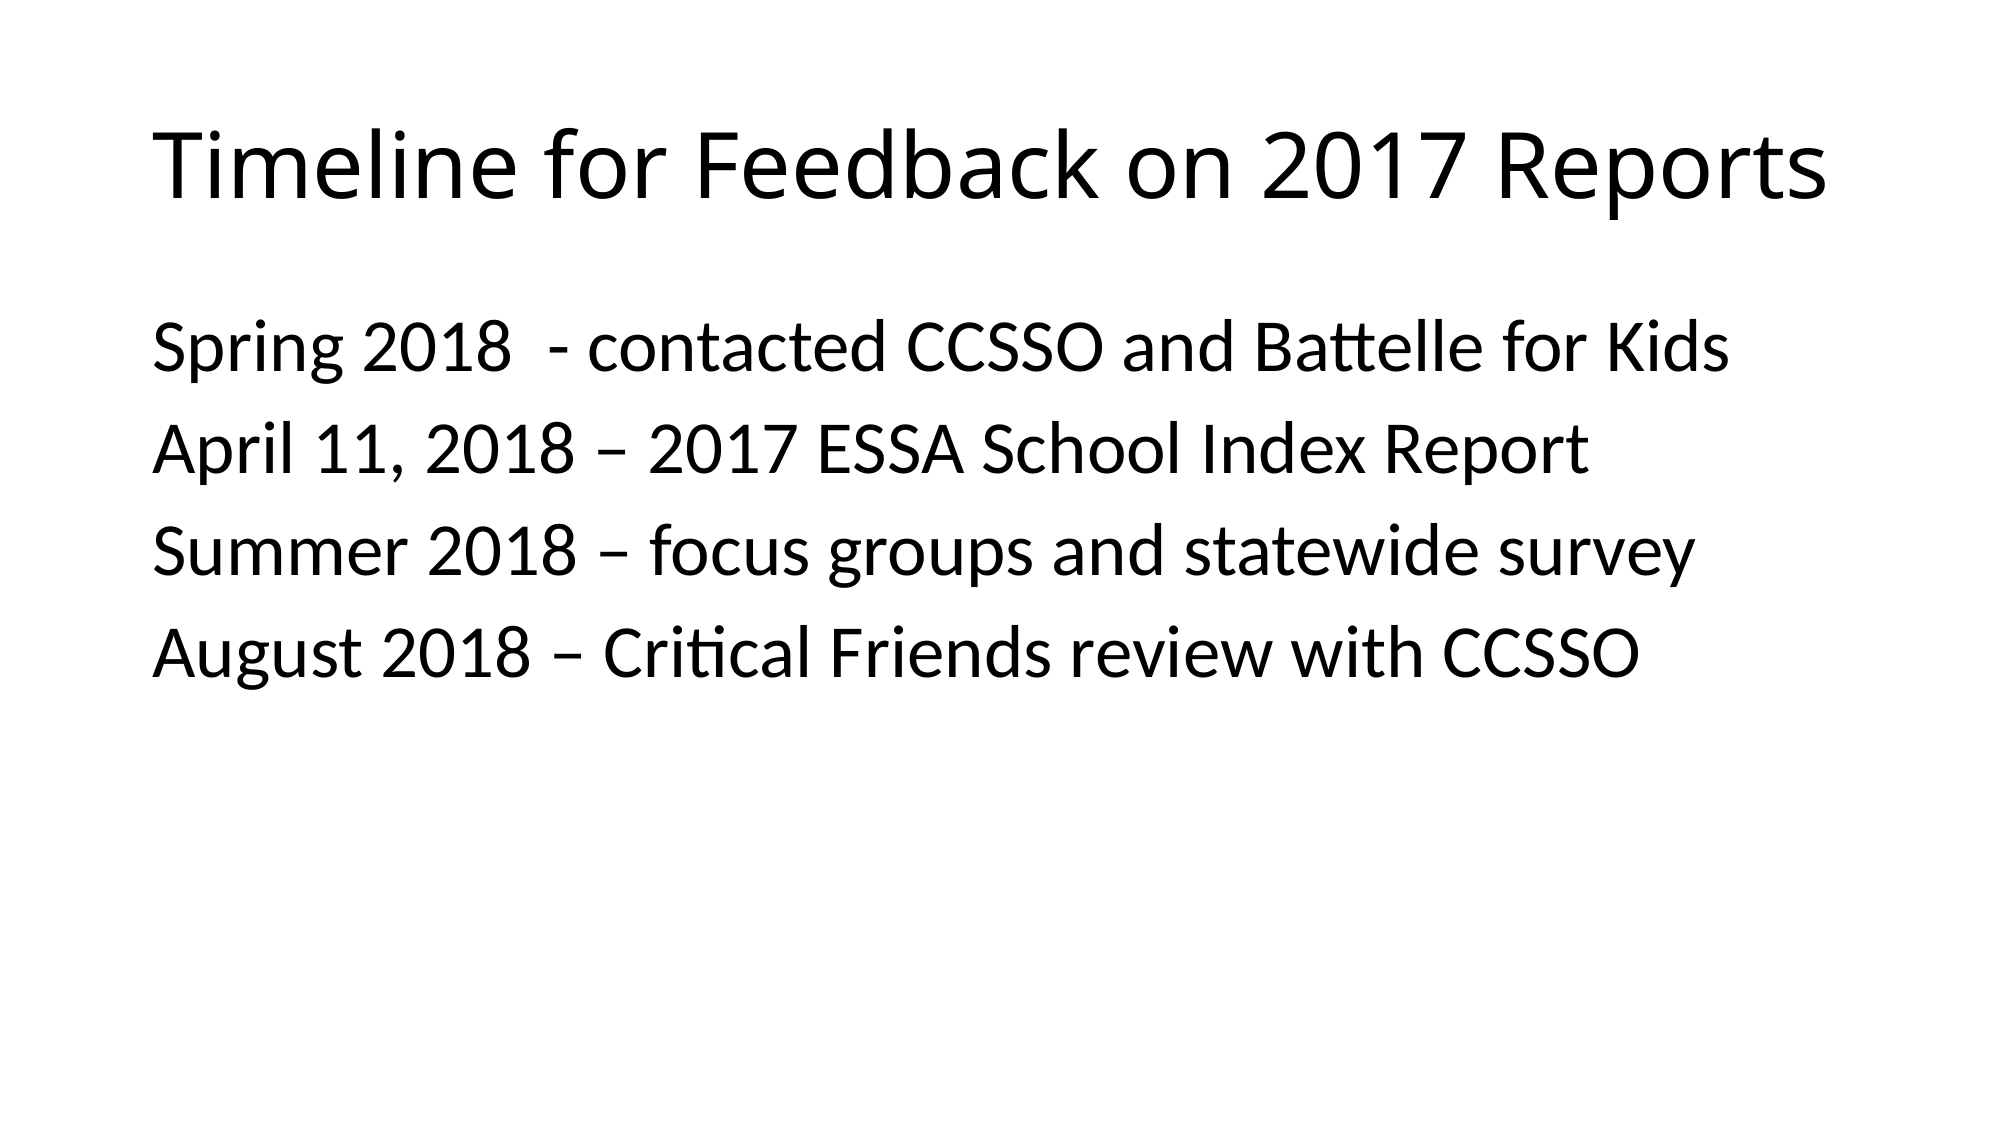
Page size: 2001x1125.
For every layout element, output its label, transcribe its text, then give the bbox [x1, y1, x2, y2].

title Timeline for Feedback on 2017 Reports [137, 59, 1863, 278]
list Spring 2018 - contacted CCSSO and Battelle for Kids April 11, 2018 – 2017 ESSA School Index Report Summer 2018 – focus groups and statewide survey August 2018 – Critical Friends review with CCSSO [137, 299, 1863, 1014]
